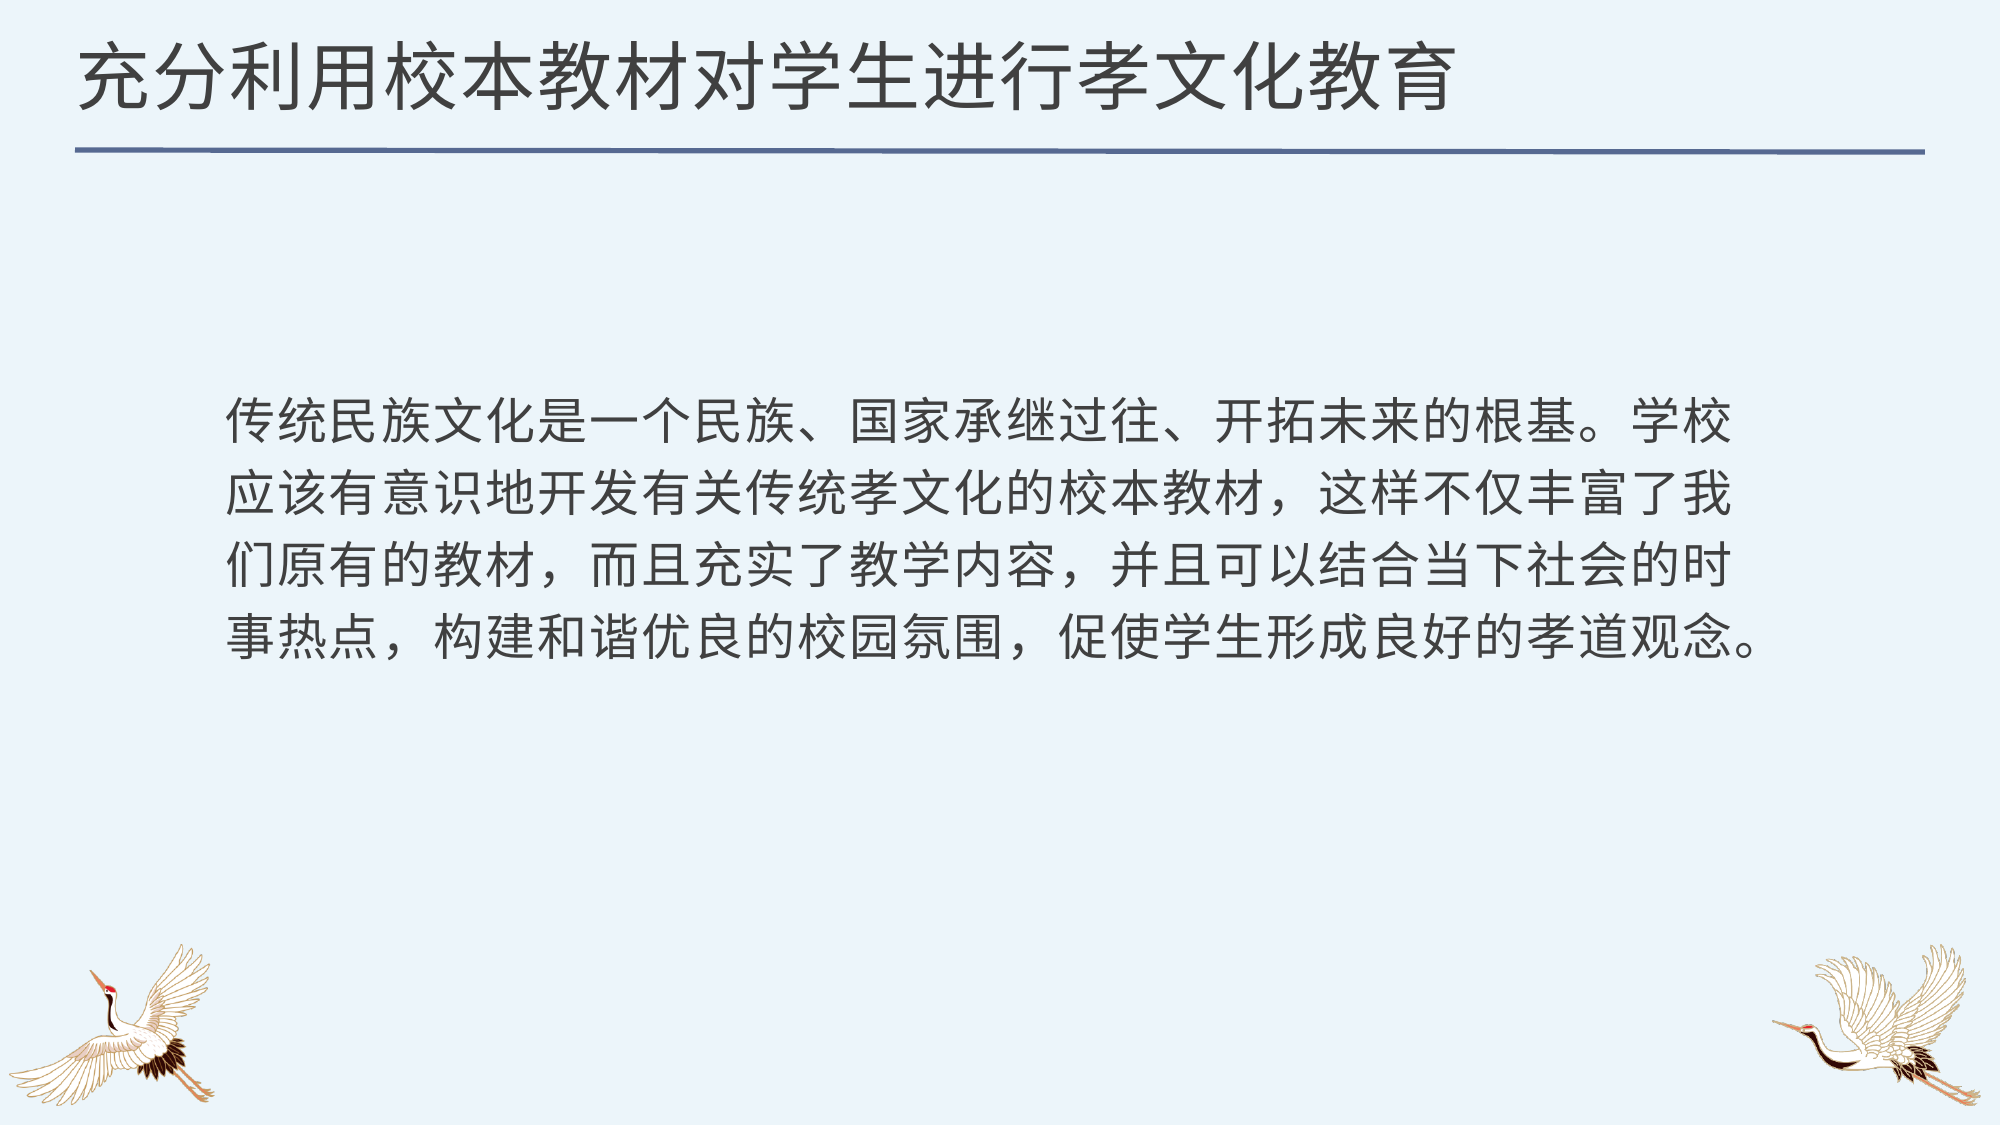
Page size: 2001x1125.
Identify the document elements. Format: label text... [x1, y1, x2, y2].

text_box 充分利用校本教材对学生进行孝文化教育 [75, 24, 1925, 125]
text_box 传统民族文化是一个民族、国家承继过往、开拓未来的根基。学校应该有意识地开发有关传统孝文化的校本教材，这样不仅丰富了我们原有的教材，而且充实了教学内容，并且可以结合当下社会的时事热点，构建和谐优良的校园氛围，促使学生形成良好的孝道观念。 [214, 177, 1789, 866]
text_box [74, 149, 1925, 153]
picture [1772, 944, 1981, 1106]
picture [9, 944, 215, 1106]
